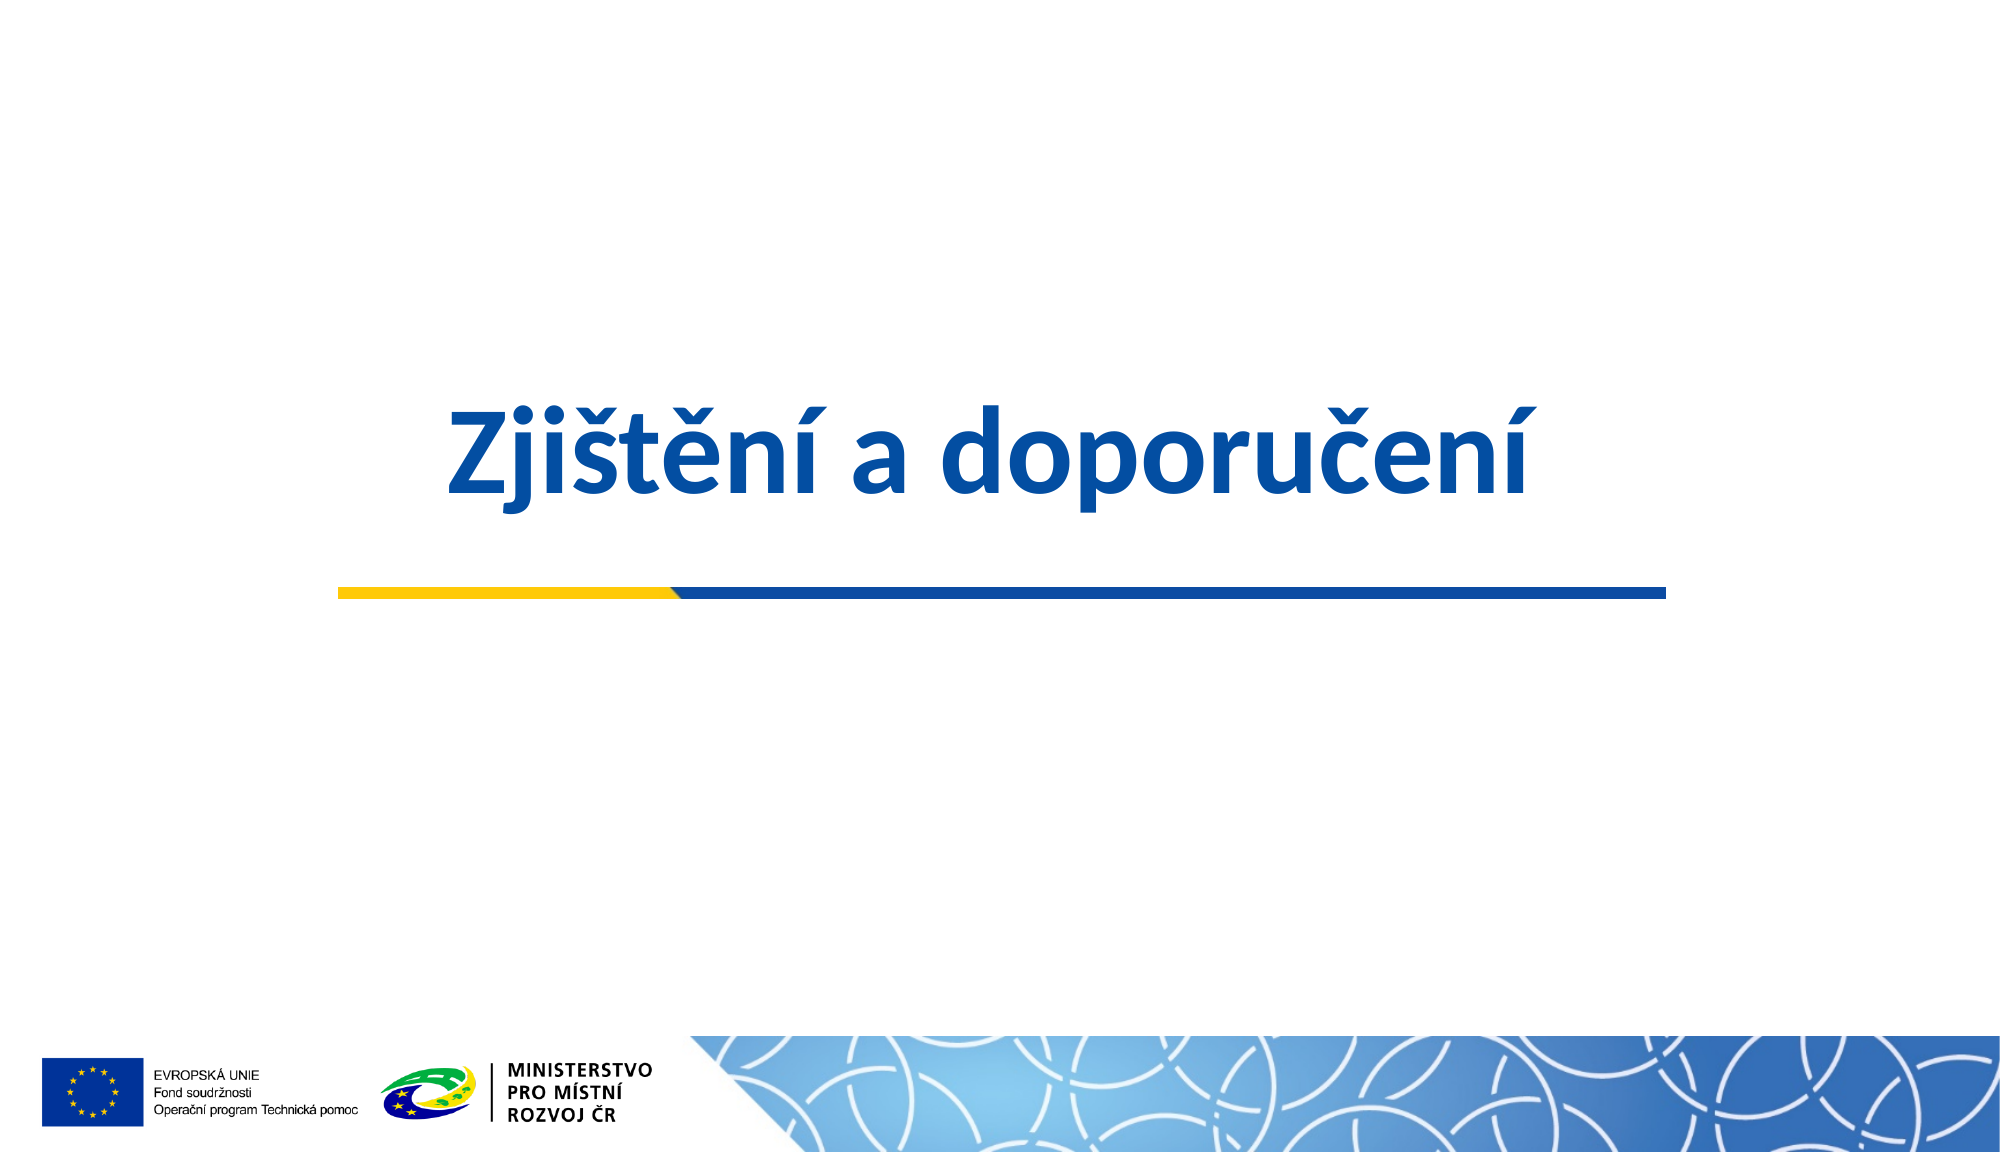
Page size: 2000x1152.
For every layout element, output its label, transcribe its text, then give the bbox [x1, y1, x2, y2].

picture [680, 1036, 2000, 1152]
picture [19, 1035, 674, 1149]
title Zjištění a doporučení [90, 361, 1891, 554]
picture [338, 587, 1666, 599]
